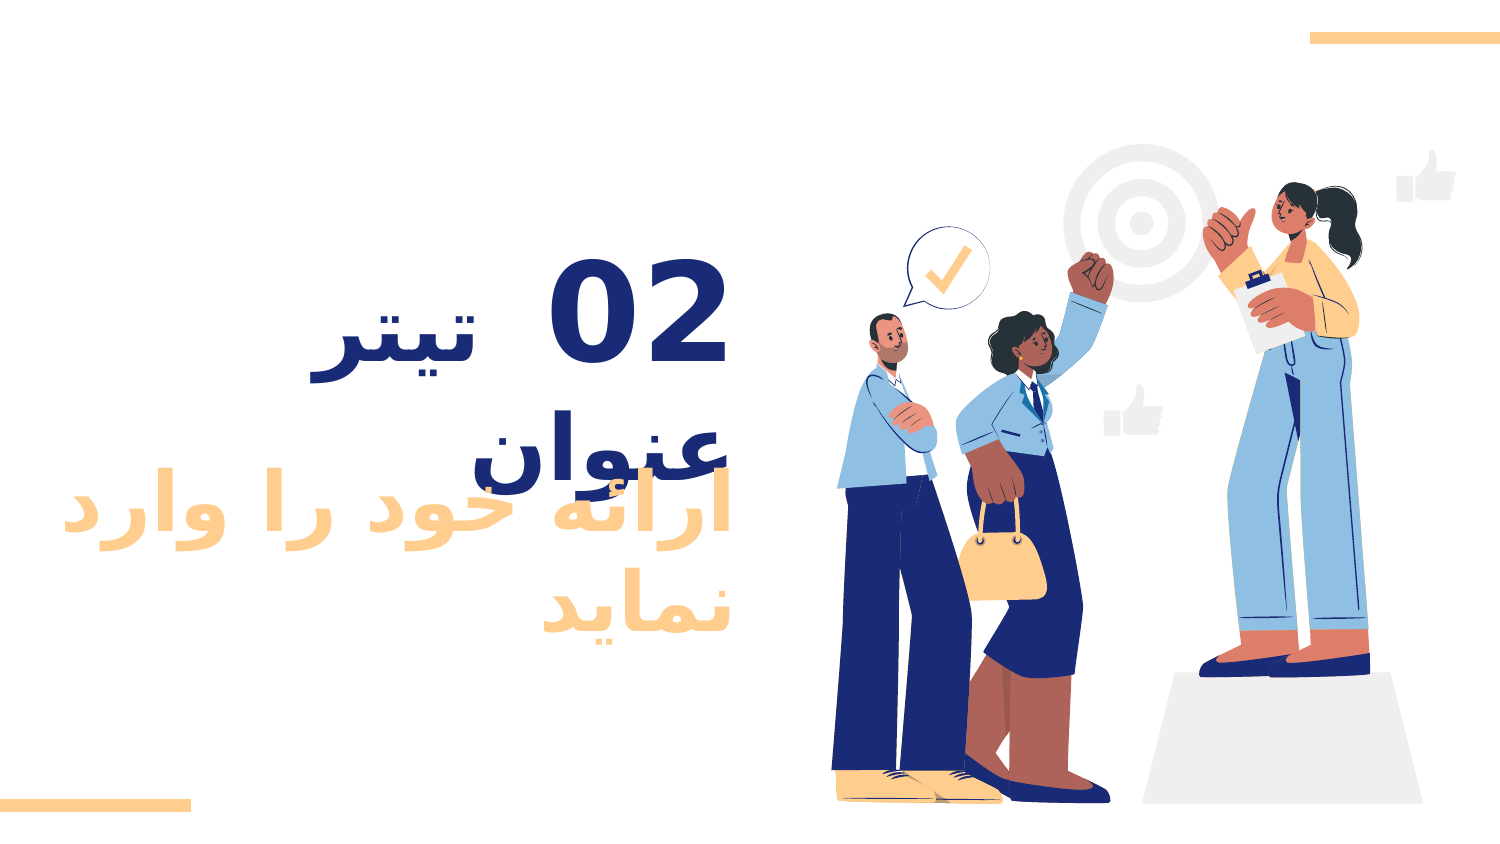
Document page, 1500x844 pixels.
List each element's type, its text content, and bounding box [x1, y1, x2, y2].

text_box ارائه خود را وارد نماید [7, 440, 752, 656]
text_box 02 تیتر عنوان [70, 216, 752, 440]
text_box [831, 122, 1457, 804]
